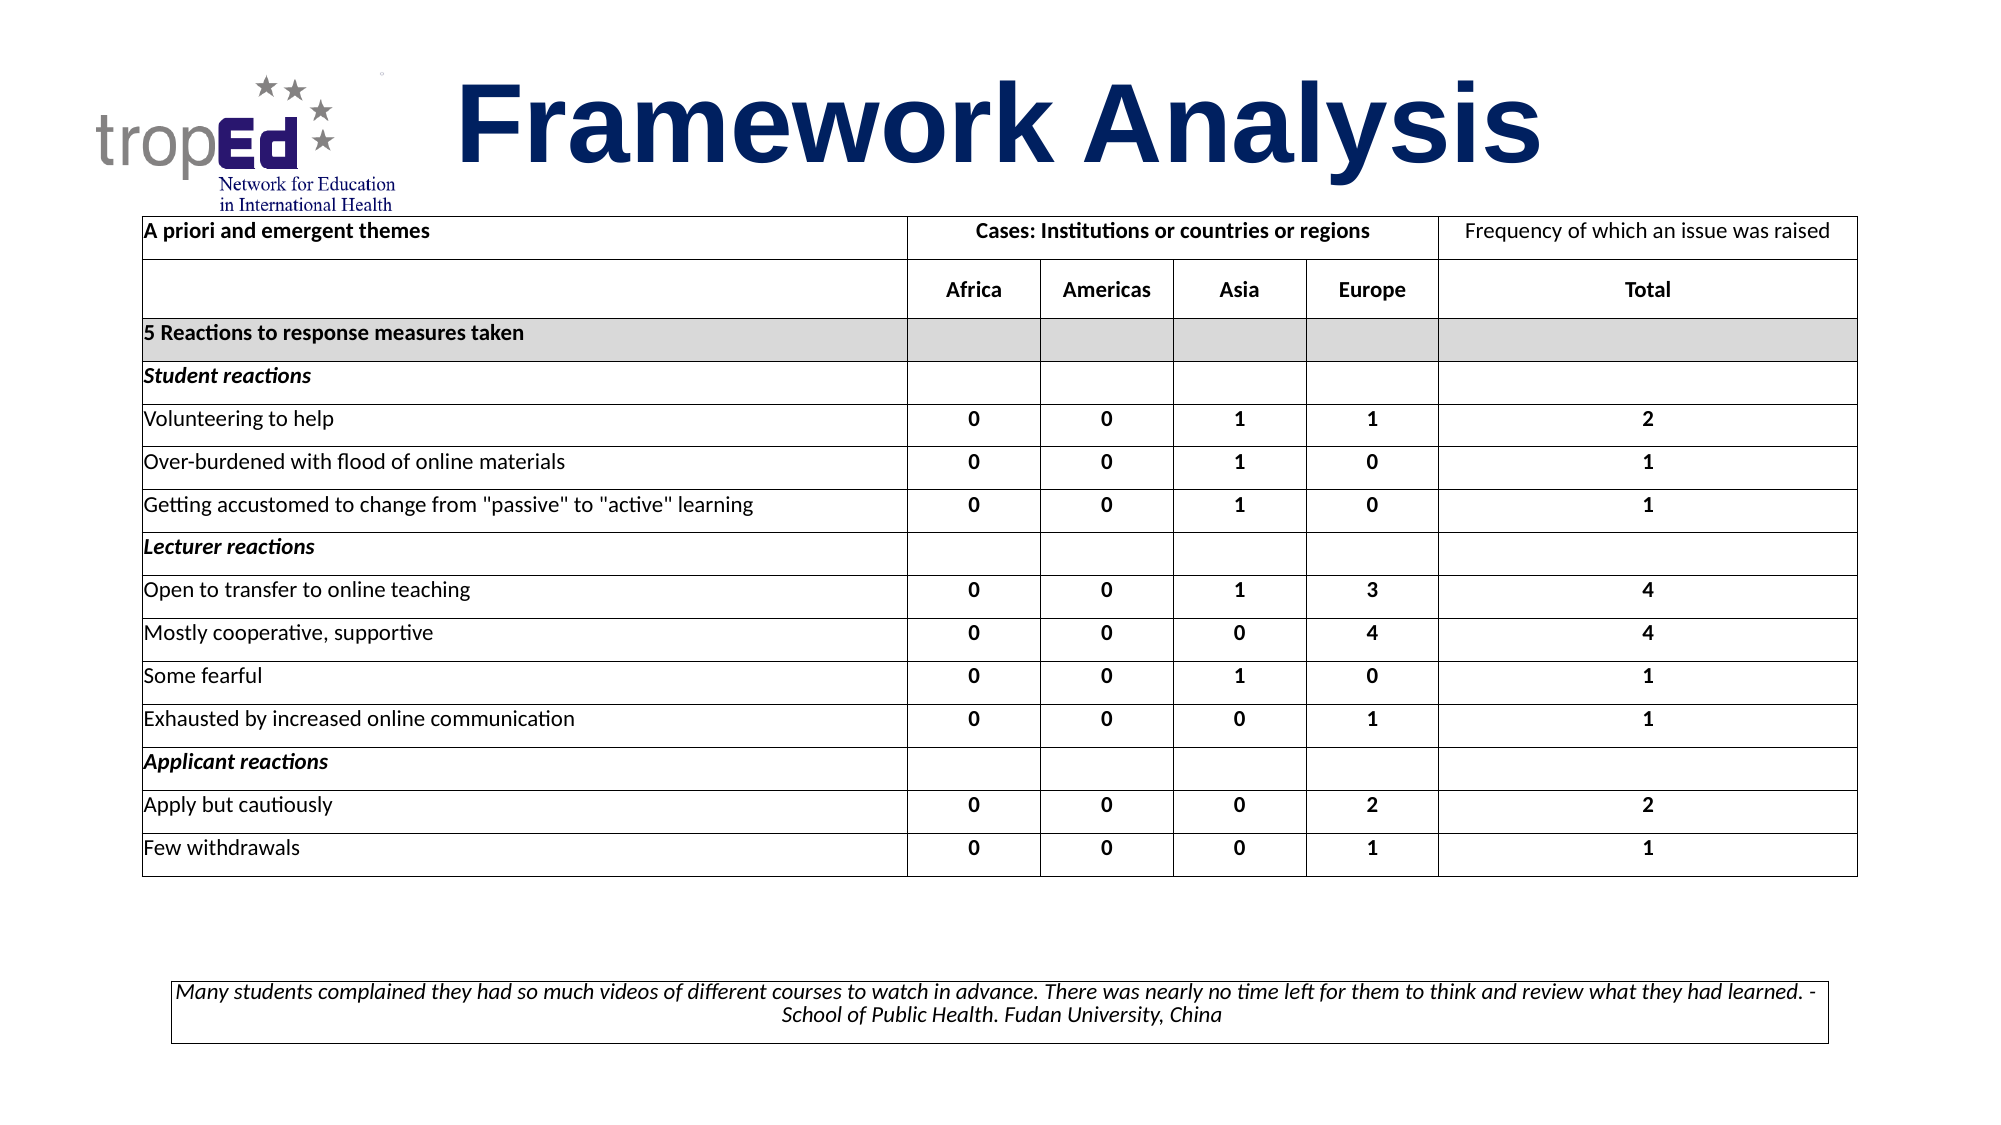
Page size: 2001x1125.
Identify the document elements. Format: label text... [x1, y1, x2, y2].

picture [73, 59, 412, 246]
table_cell 1 [1439, 834, 1857, 876]
table_cell Africa [908, 260, 1040, 318]
table_cell 0 [908, 834, 1040, 876]
table_cell 0 [908, 791, 1040, 833]
table_cell 0 [908, 619, 1040, 661]
table_header Many students complained they had so much videos of different courses to watch in advance. There was nearly no time left for them to think and review what they had learned. - School of Public Health. Fudan University, China [172, 982, 1828, 1043]
table_cell [1174, 748, 1306, 790]
table_cell [1439, 319, 1857, 361]
table_cell 0 [1041, 490, 1173, 532]
table_cell 1 [1439, 447, 1857, 489]
table_cell 4 [1439, 576, 1857, 618]
table_cell [1174, 319, 1306, 361]
table_cell [1041, 319, 1173, 361]
table_cell Lecturer reactions [143, 533, 907, 575]
table_cell Open to transfer to online teaching [143, 576, 907, 618]
table_cell Over-burdened with flood of online materials [143, 447, 907, 489]
table_cell 1 [1174, 490, 1306, 532]
table_cell [1439, 748, 1857, 790]
table_header Frequency of which an issue was raised [1439, 217, 1857, 259]
table_cell 0 [1041, 705, 1173, 747]
table_cell 0 [1174, 705, 1306, 747]
table_cell 1 [1439, 490, 1857, 532]
table_cell 1 [1174, 662, 1306, 704]
table_cell [1307, 748, 1438, 790]
table_cell 0 [1041, 834, 1173, 876]
table_cell Asia [1174, 260, 1306, 318]
table_cell 0 [908, 662, 1040, 704]
table_cell 0 [1307, 490, 1438, 532]
table_cell Exhausted by increased online communication [143, 705, 907, 747]
table_cell 0 [1307, 447, 1438, 489]
table_cell Europe [1307, 260, 1438, 318]
table_header Cases: Institutions or countries or regions [908, 217, 1438, 259]
table_cell 0 [1041, 662, 1173, 704]
table_cell 1 [1439, 705, 1857, 747]
table_cell Few withdrawals [143, 834, 907, 876]
table_cell 0 [1041, 405, 1173, 446]
table_cell 4 [1439, 619, 1857, 661]
table_cell 0 [908, 490, 1040, 532]
table_cell 0 [1041, 619, 1173, 661]
table_cell [1307, 319, 1438, 361]
table_cell 0 [1174, 834, 1306, 876]
table_cell 1 [1307, 705, 1438, 747]
table_cell 1 [1174, 405, 1306, 446]
table_cell [1439, 362, 1857, 404]
table_cell [1439, 533, 1857, 575]
table_cell 2 [1307, 791, 1438, 833]
table_cell [1041, 748, 1173, 790]
table_cell [143, 260, 907, 318]
table_cell 2 [1439, 405, 1857, 446]
table_cell [1174, 362, 1306, 404]
table_cell [1174, 533, 1306, 575]
table_cell Getting accustomed to change from "passive" to "active" learning [143, 490, 907, 532]
table_cell [1307, 362, 1438, 404]
table_cell [908, 533, 1040, 575]
table_cell Americas [1041, 260, 1173, 318]
table_cell Total [1439, 260, 1857, 318]
table_cell 5 Reactions to response measures taken [143, 319, 907, 361]
table_cell 4 [1307, 619, 1438, 661]
table_cell 0 [908, 447, 1040, 489]
table_cell 1 [1307, 405, 1438, 446]
table_cell [908, 319, 1040, 361]
table_cell Student reactions [143, 362, 907, 404]
table_cell 1 [1439, 662, 1857, 704]
table_cell 0 [1174, 791, 1306, 833]
table_cell Apply but cautiously [143, 791, 907, 833]
table_cell [908, 748, 1040, 790]
table_cell Mostly cooperative, supportive [143, 619, 907, 661]
table_cell 0 [1041, 576, 1173, 618]
table_cell Some fearful [143, 662, 907, 704]
table_cell Applicant reactions [143, 748, 907, 790]
table_cell [1041, 533, 1173, 575]
table_cell 0 [1174, 619, 1306, 661]
table_cell 1 [1307, 834, 1438, 876]
table_cell 0 [908, 576, 1040, 618]
table_cell 0 [908, 705, 1040, 747]
table_cell [1041, 362, 1173, 404]
table_cell 0 [1307, 662, 1438, 704]
table_cell 0 [908, 405, 1040, 446]
title Framework Analysis [412, 59, 1863, 193]
table_cell Volunteering to help [143, 405, 907, 446]
table_cell 0 [1041, 447, 1173, 489]
table_cell 3 [1307, 576, 1438, 618]
table_header A priori and emergent themes [143, 217, 907, 259]
table_cell 0 [1041, 791, 1173, 833]
table_cell [908, 362, 1040, 404]
table_cell [1307, 533, 1438, 575]
table_cell 1 [1174, 447, 1306, 489]
table_cell 2 [1439, 791, 1857, 833]
table_cell 1 [1174, 576, 1306, 618]
